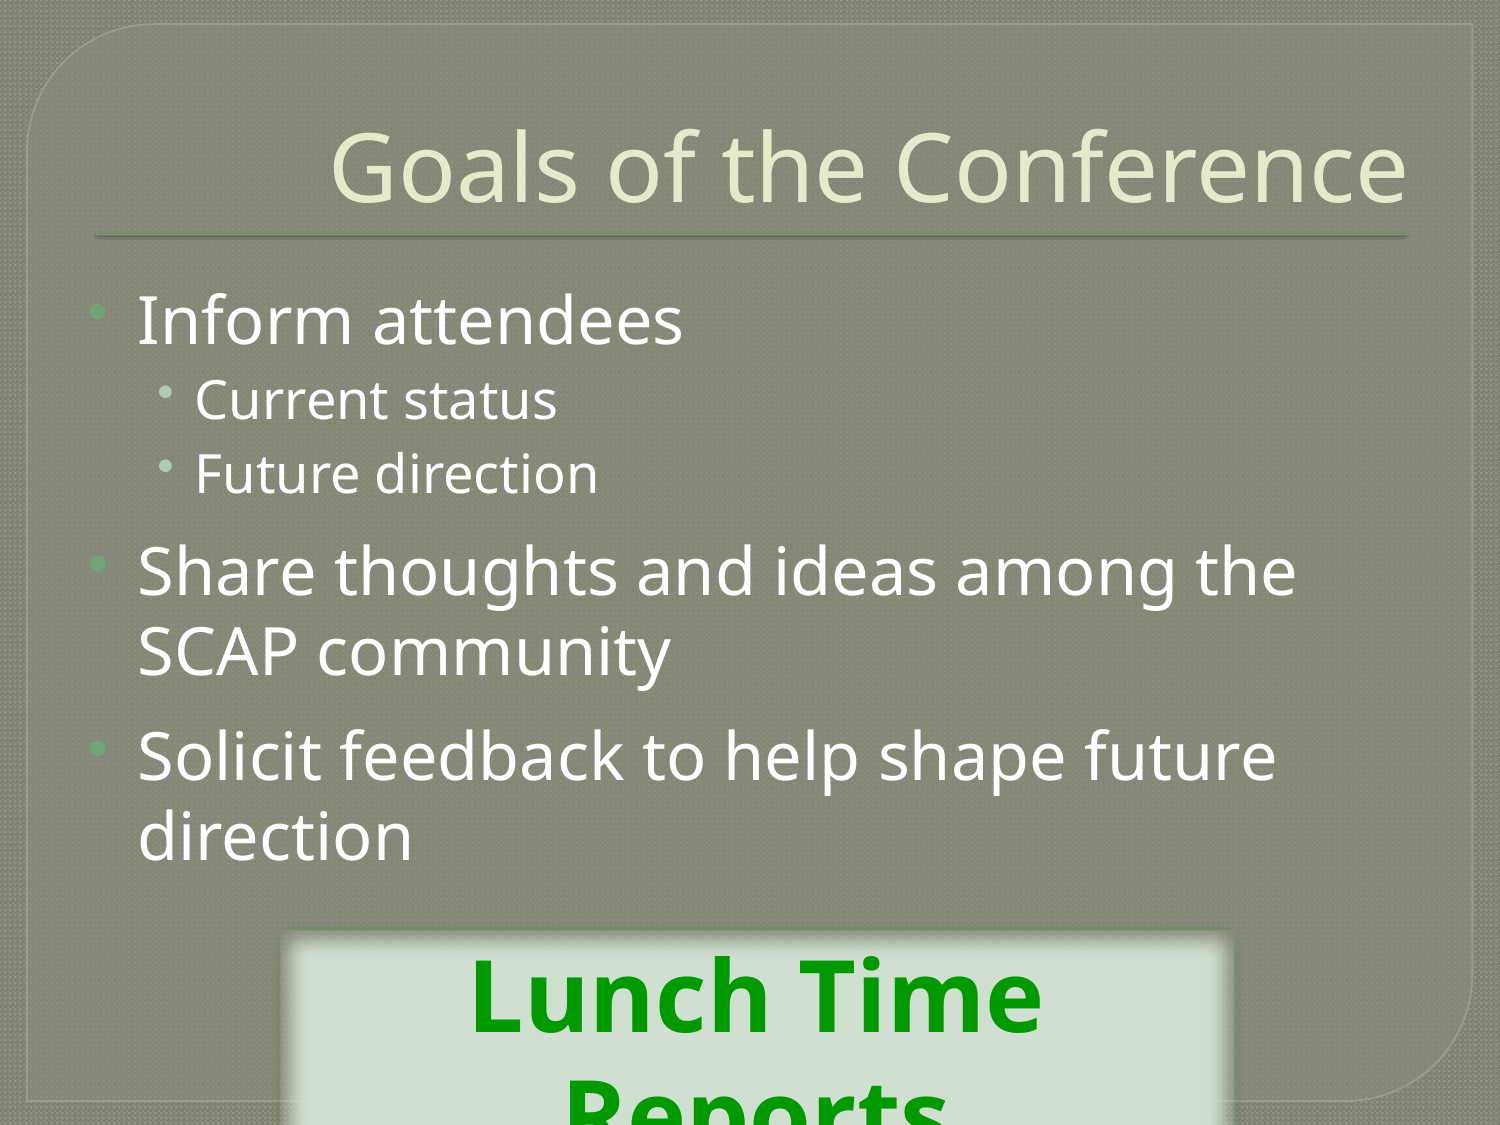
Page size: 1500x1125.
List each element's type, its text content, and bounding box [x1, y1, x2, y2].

text_box Lunch Time Reports [295, 945, 1220, 1125]
title Goals of the Conference [75, 41, 1425, 230]
list Inform attendees Current status Future direction Share thoughts and ideas among the SCAP community Solicit feedback to help shape future direction [75, 270, 1425, 1013]
